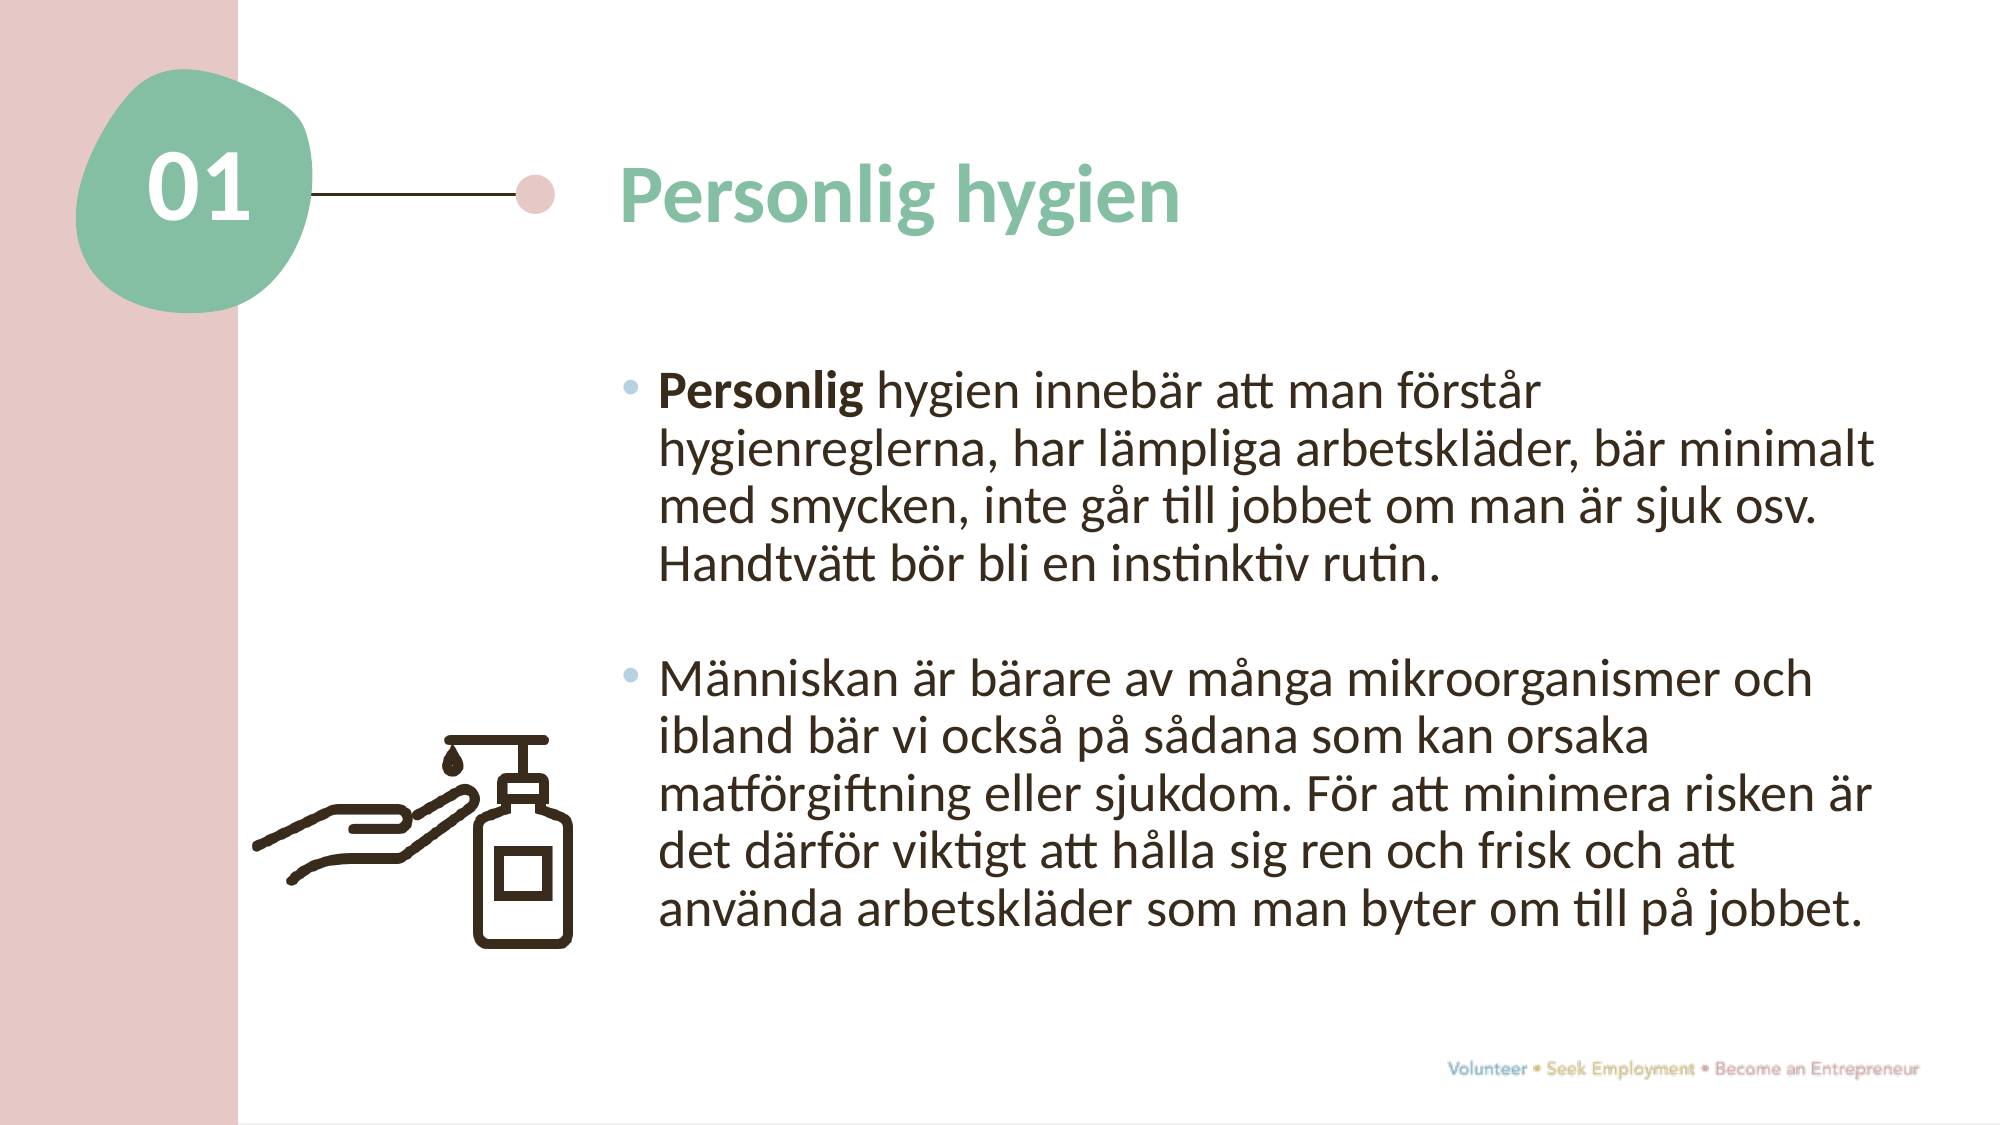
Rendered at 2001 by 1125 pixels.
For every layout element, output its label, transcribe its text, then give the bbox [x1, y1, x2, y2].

picture [246, 674, 578, 1006]
text_box Personlig hygien [604, 147, 1865, 255]
text_box 01 [73, 123, 328, 264]
text_box Personlig hygien innebär att man förstår hygienreglerna, har lämpliga arbetskläder, bär minimalt med smycken, inte går till jobbet om man är sjuk osv. Handtvätt bör bli en instinktiv rutin. Människan är bärare av många mikroorganismer och ibland bär vi också på sådana som kan orsaka matförgiftning eller sjukdom. För att minimera risken är det därför viktigt att hålla sig ren och frisk och att använda arbetskläder som man byter om till på jobbet. [606, 354, 1908, 868]
text_box [0, 0, 239, 1125]
text_box [87, 264, 287, 314]
text_box [514, 173, 556, 216]
text_box [107, 69, 302, 123]
picture [1418, 1046, 1971, 1103]
